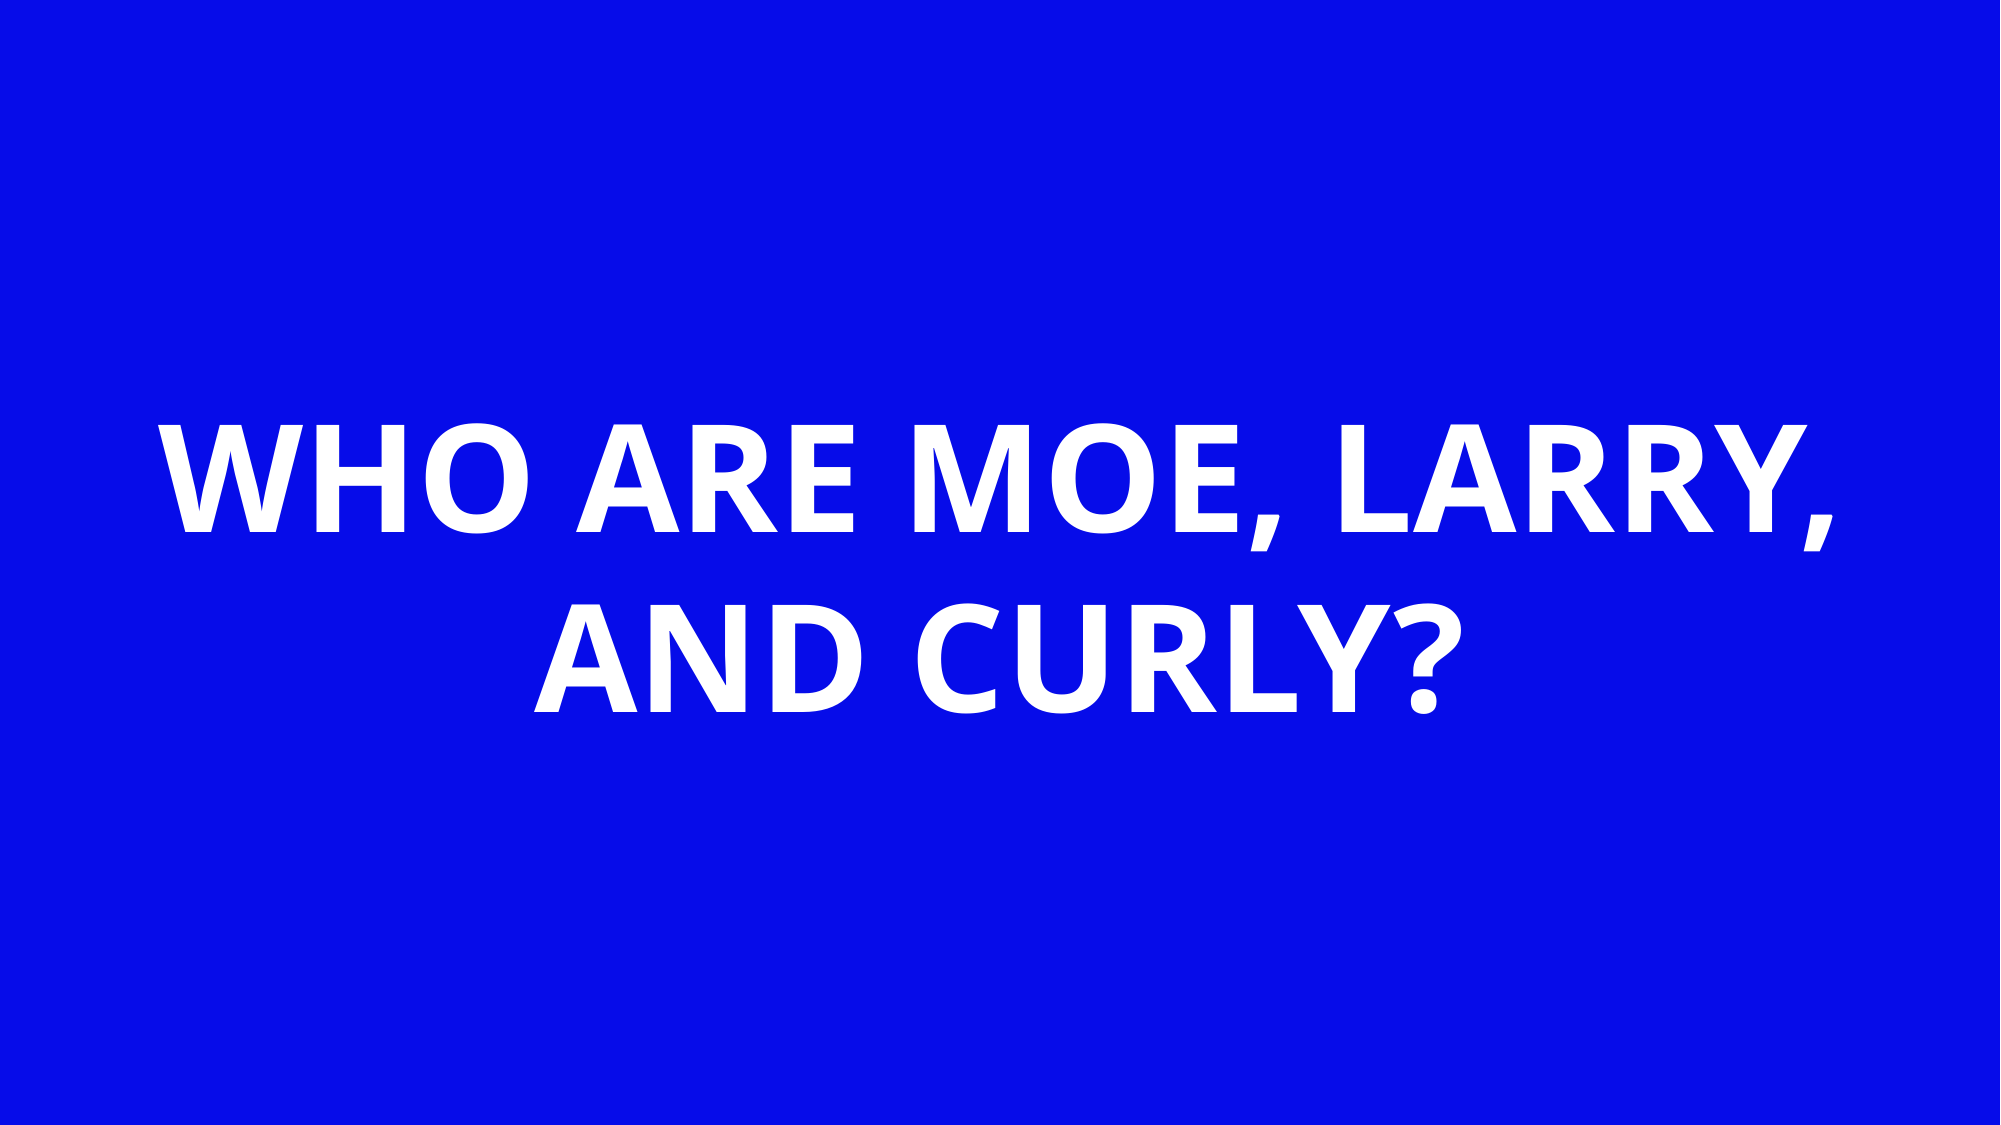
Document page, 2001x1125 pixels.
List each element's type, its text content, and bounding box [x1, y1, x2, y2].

text_box WHO ARE MOE, LARRY, AND CURLY? [0, 0, 2000, 1125]
